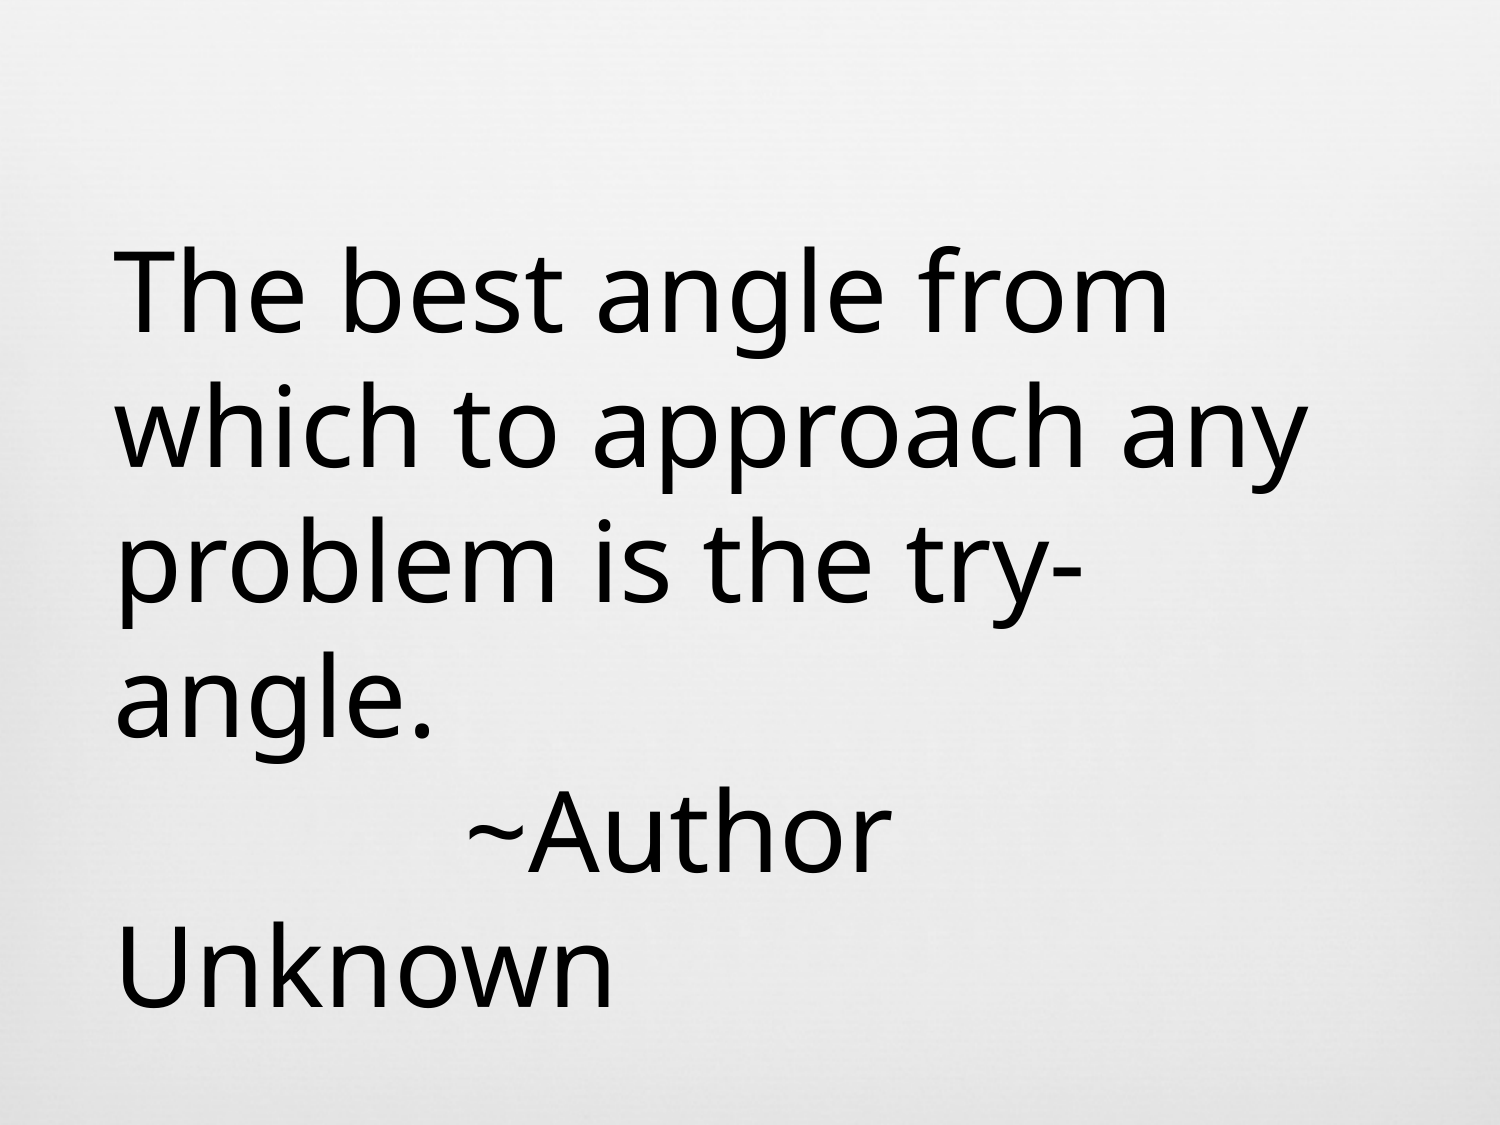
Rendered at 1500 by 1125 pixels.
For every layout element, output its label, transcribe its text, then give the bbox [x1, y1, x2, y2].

text_box The best angle from which to approach any problem is the try-angle. ~Author Unknown [98, 212, 1434, 1038]
